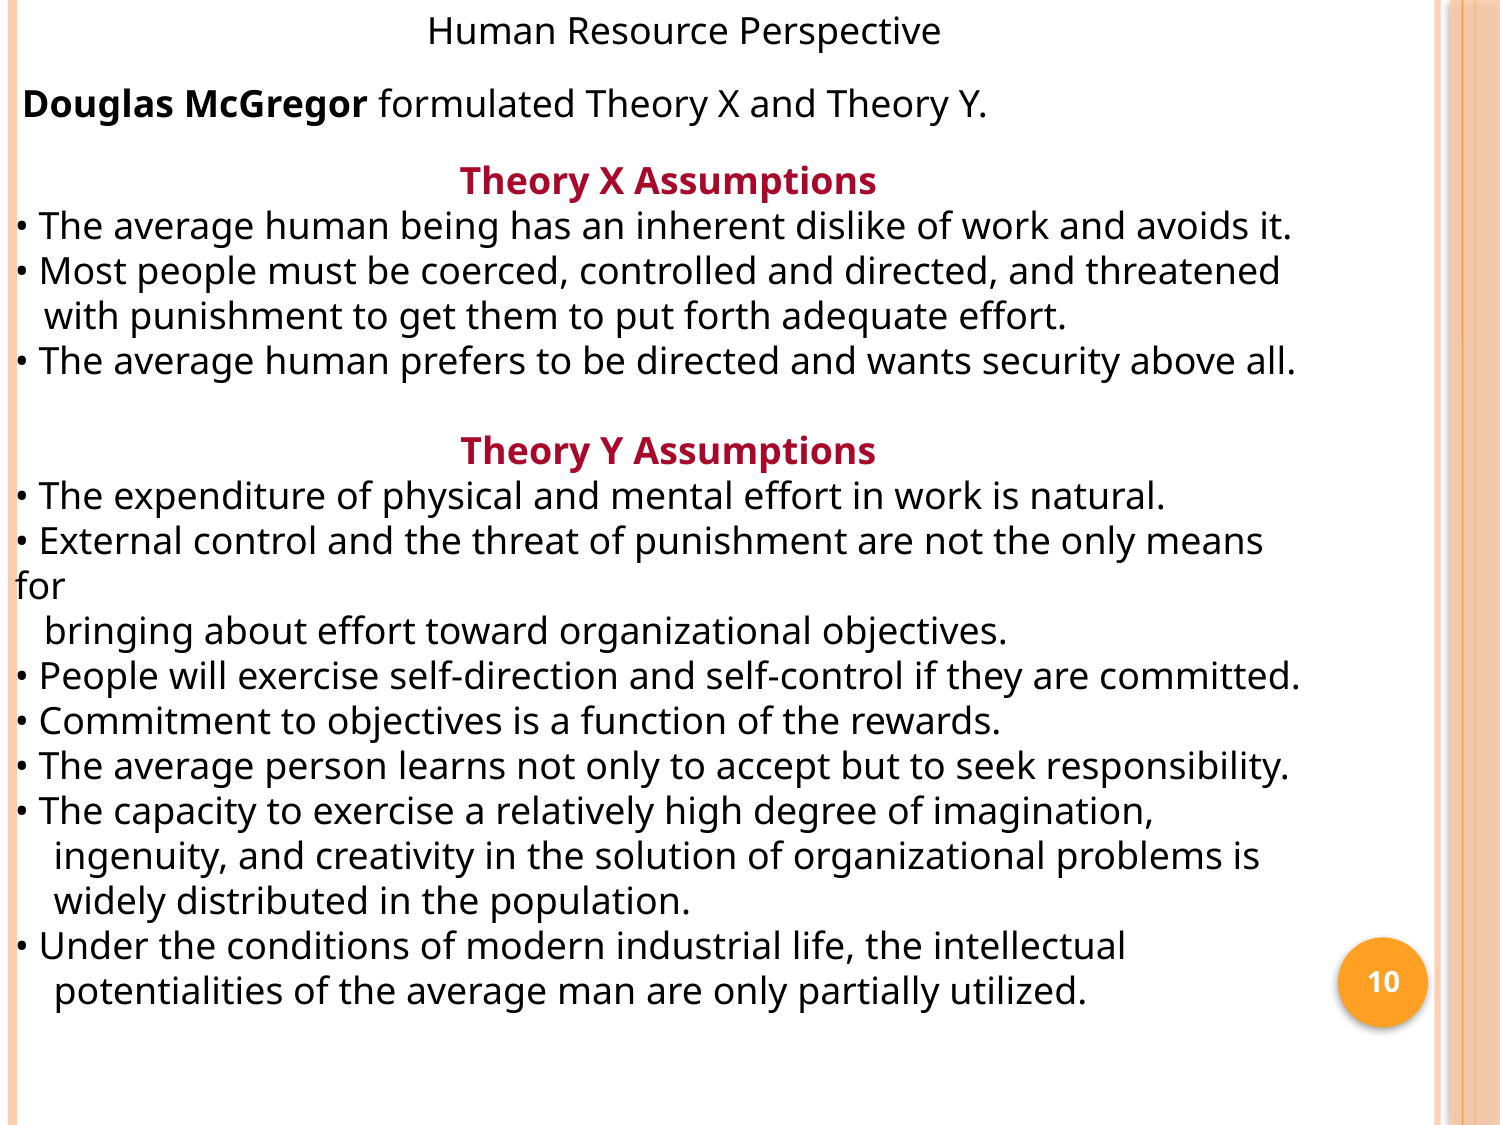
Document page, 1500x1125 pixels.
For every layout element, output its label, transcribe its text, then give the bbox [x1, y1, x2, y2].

slide_number 10 [1333, 940, 1434, 1027]
text_box Human Resource Perspective [412, 0, 958, 60]
text_box Theory X Assumptions • The average human being has an inherent dislike of work and avoids it. • Most people must be coerced, controlled and directed, and threatened with punishment to get them to put forth adequate effort. • The average human prefers to be directed and wants security above all. Theory Y Assumptions • The expenditure of physical and mental effort in work is natural. • External control and the threat of punishment are not the only means for bringing about effort toward organizational objectives. • People will exercise self-direction and self-control if they are committed. • Commitment to objectives is a function of the rewards. • The average person learns not only to accept but to seek responsibility. • The capacity to exercise a relatively high degree of imagination, ingenuity, and creativity in the solution of organizational problems is widely distributed in the population. • Under the conditions of modern industrial life, the intellectual potentialities of the average man are only partially utilized. [0, 149, 1338, 1020]
text_box Douglas McGregor formulated Theory X and Theory Y. [7, 73, 1458, 133]
